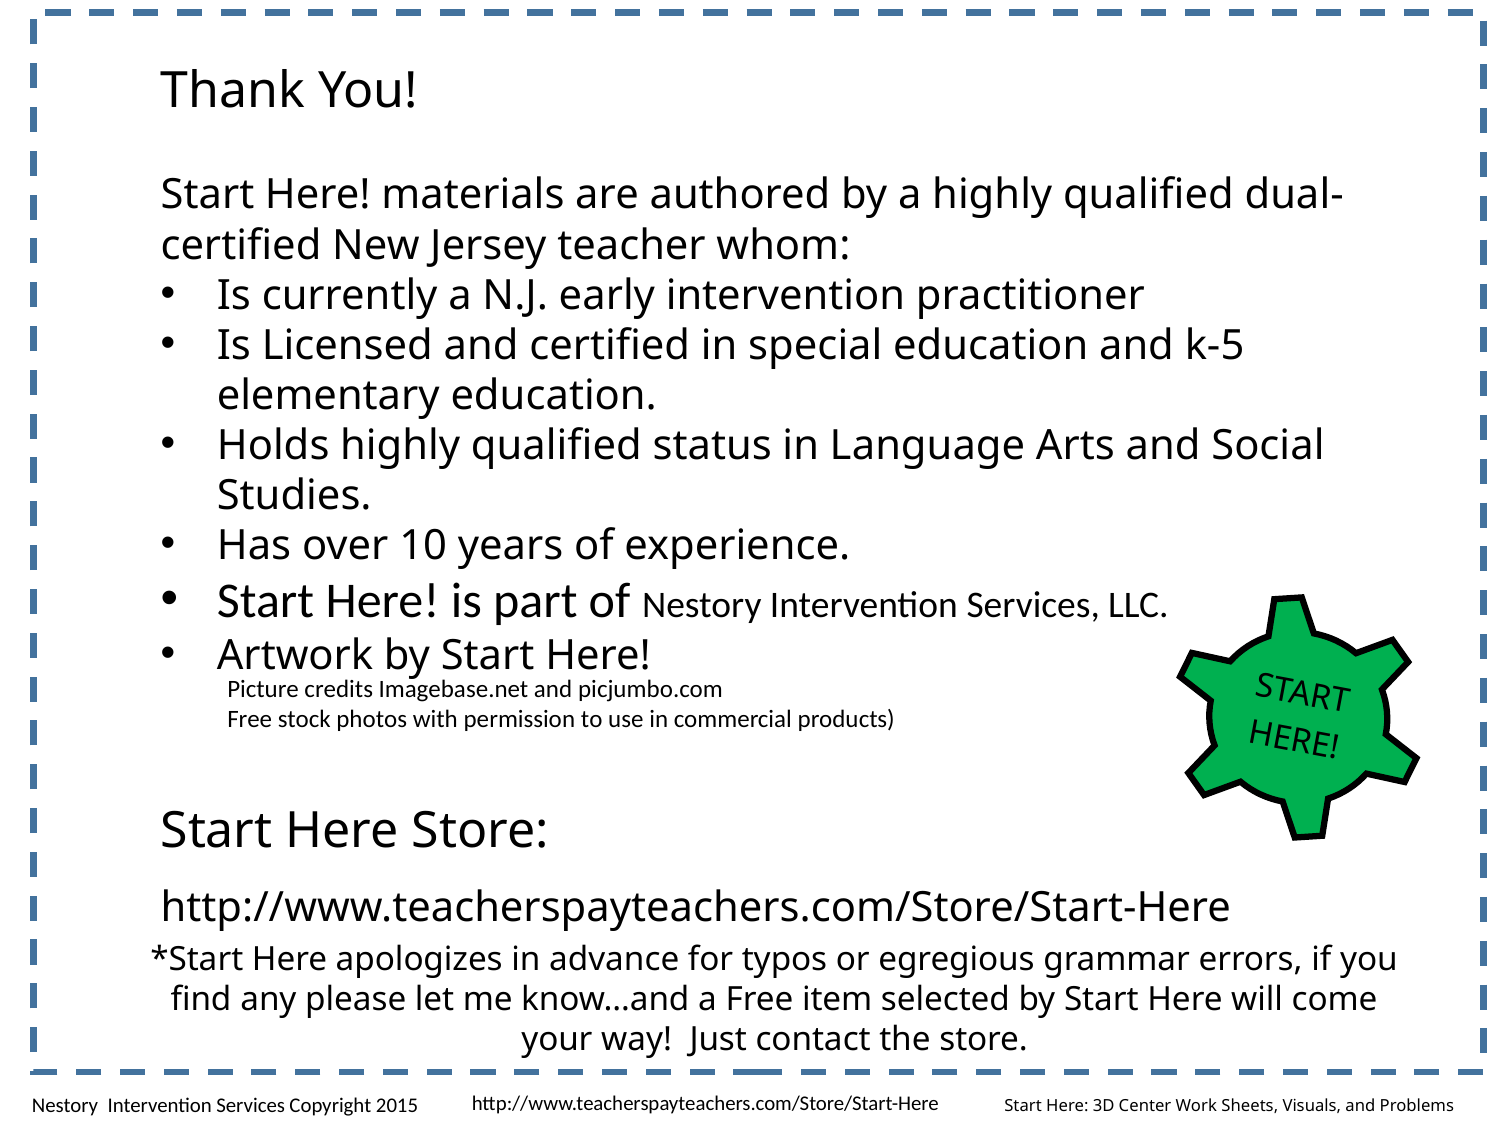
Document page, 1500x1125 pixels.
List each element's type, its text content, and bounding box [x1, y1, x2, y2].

text_box *Start Here apologizes in advance for typos or egregious grammar errors, if you find any please let me know…and a Free item selected by Start Here will come your way! Just contact the store. [131, 930, 1419, 1065]
text_box Picture credits Imagebase.net and picjumbo.com Free stock photos with permission to use in commercial products) [212, 665, 919, 741]
text_box START HERE! [1178, 596, 1418, 839]
text_box [32, 11, 1484, 1067]
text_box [13, 1067, 1500, 1125]
